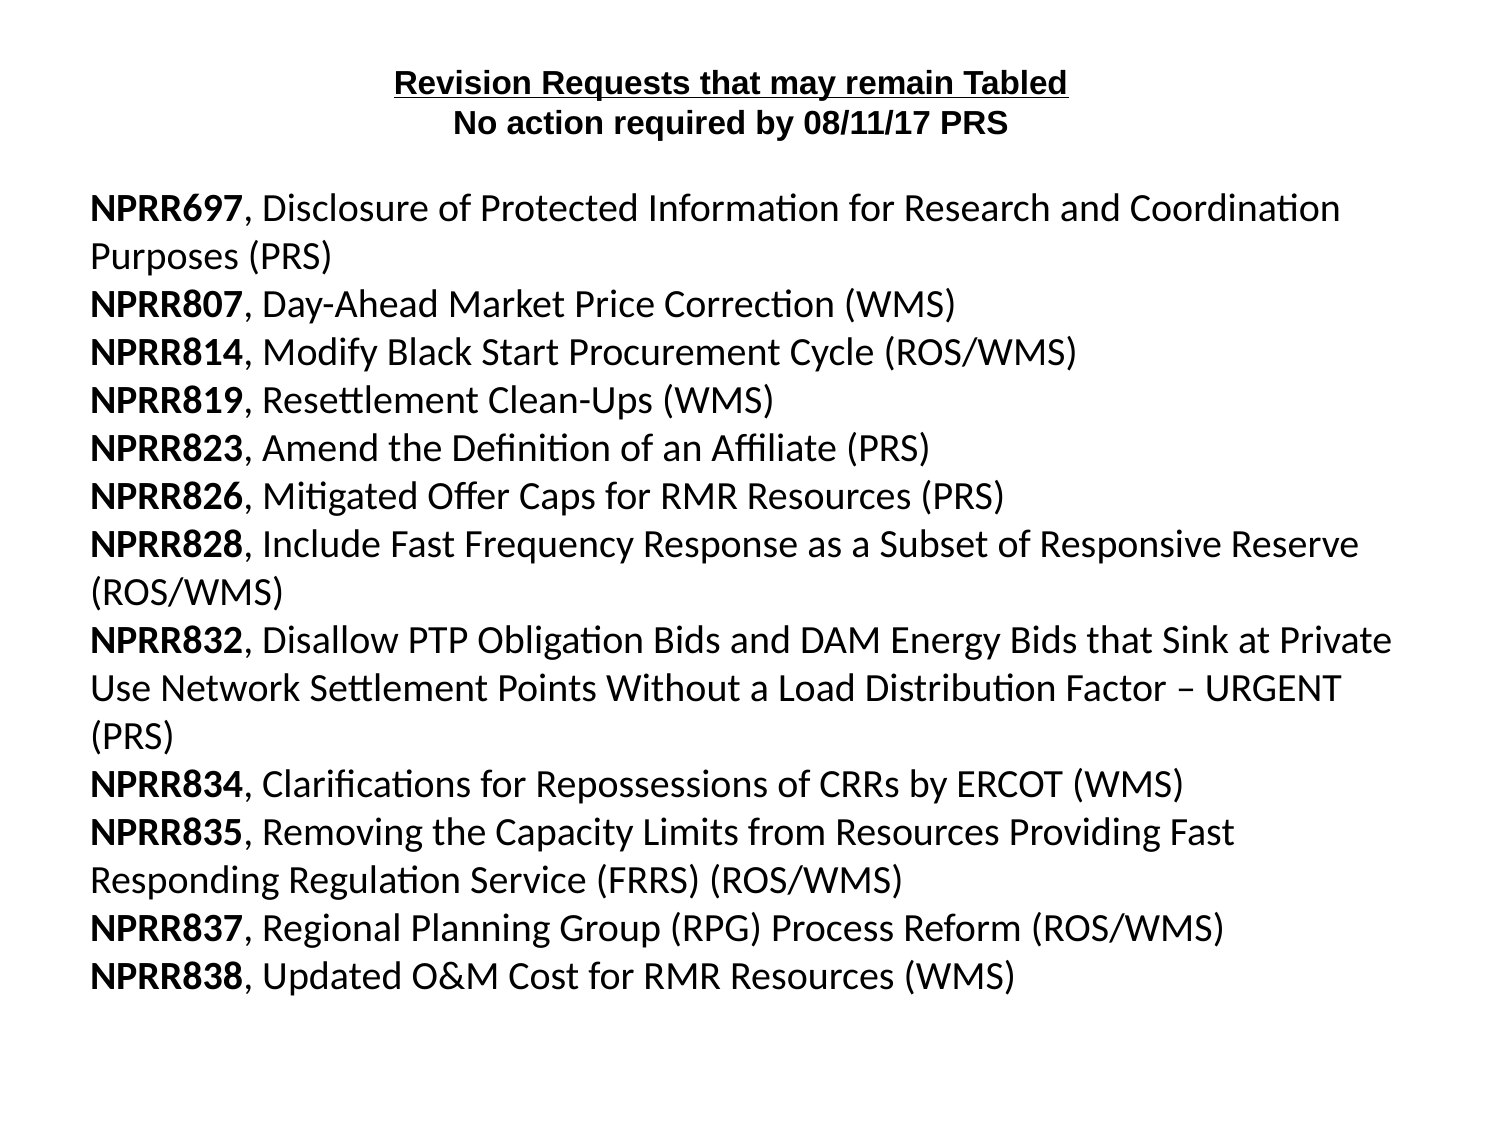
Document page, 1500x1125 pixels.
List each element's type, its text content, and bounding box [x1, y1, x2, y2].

subtitle NPRR697, Disclosure of Protected Information for Research and Coordination Purposes (PRS) NPRR807, Day-Ahead Market Price Correction (WMS) NPRR814, Modify Black Start Procurement Cycle (ROS/WMS) NPRR819, Resettlement Clean-Ups (WMS) NPRR823, Amend the Definition of an Affiliate (PRS) NPRR826, Mitigated Offer Caps for RMR Resources (PRS) NPRR828, Include Fast Frequency Response as a Subset of Responsive Reserve (ROS/WMS) NPRR832, Disallow PTP Obligation Bids and DAM Energy Bids that Sink at Private Use Network Settlement Points Without a Load Distribution Factor – URGENT (PRS) NPRR834, Clarifications for Repossessions of CRRs by ERCOT (WMS) NPRR835, Removing the Capacity Limits from Resources Providing Fast Responding Regulation Service (FRRS) (ROS/WMS) NPRR837, Regional Planning Group (RPG) Process Reform (ROS/WMS) NPRR838, Updated O&M Cost for RMR Resources (WMS) [75, 149, 1438, 1063]
title Revision Requests that may remain Tabled No action required by 08/11/17 PRS [75, 62, 1388, 149]
